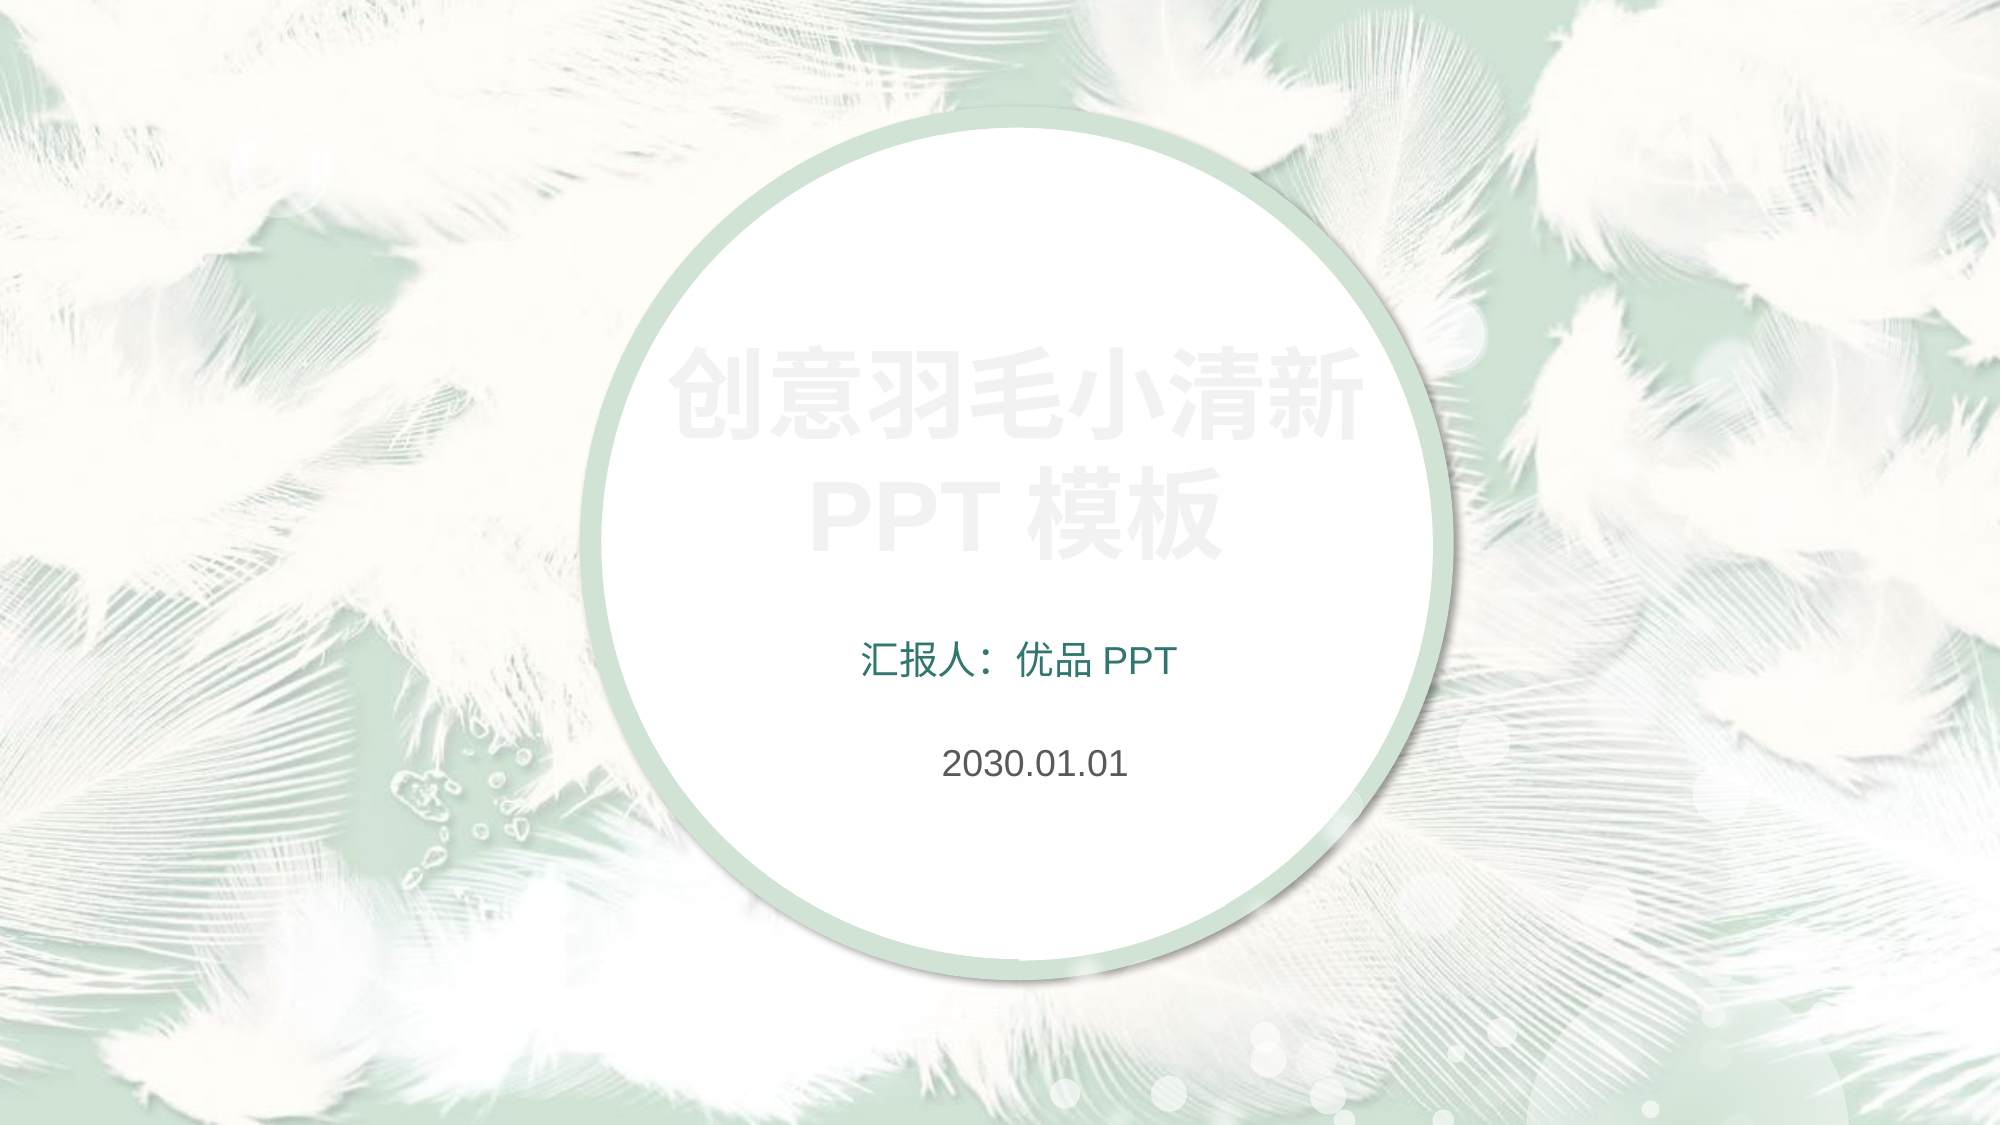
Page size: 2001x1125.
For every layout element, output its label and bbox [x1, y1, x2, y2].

picture [0, 0, 2000, 1125]
text_box [606, 135, 1432, 961]
